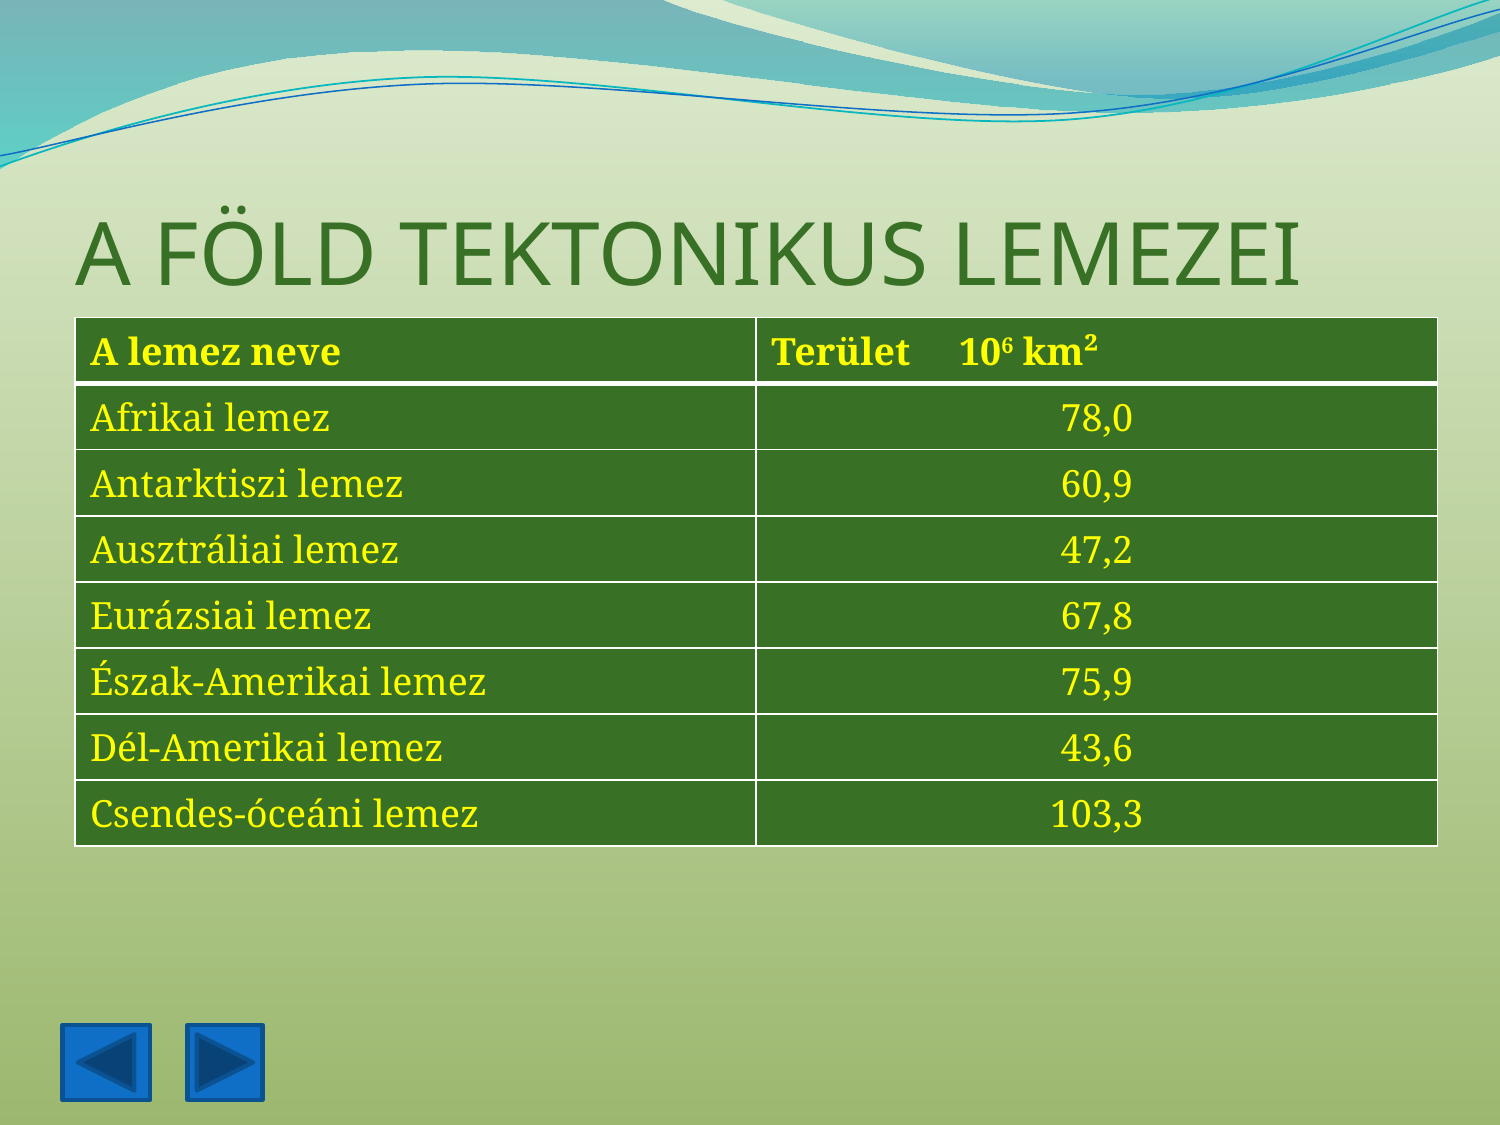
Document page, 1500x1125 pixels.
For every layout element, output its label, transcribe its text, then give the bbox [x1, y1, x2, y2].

table_header A lemez neve [76, 318, 755, 381]
table_cell 43,6 [757, 715, 1437, 779]
table_cell Csendes-óceáni lemez [76, 781, 755, 845]
table_cell Dél-Amerikai lemez [76, 715, 755, 779]
text_box [185, 1023, 265, 1102]
table_cell 75,9 [757, 649, 1437, 713]
table_cell 67,8 [757, 583, 1437, 647]
table_cell Antarktiszi lemez [76, 450, 755, 515]
table_header Terület 106 km² [757, 318, 1437, 381]
table_cell Ausztráliai lemez [76, 517, 755, 581]
table_cell Afrikai lemez [76, 386, 755, 449]
table_cell 60,9 [757, 450, 1437, 515]
title A FÖLD TEKTONIKUS LEMEZEI [75, 115, 1425, 303]
table_cell Eurázsiai lemez [76, 583, 755, 647]
table_cell 47,2 [757, 517, 1437, 581]
text_box [60, 1023, 152, 1102]
table_cell Észak-Amerikai lemez [76, 649, 755, 713]
table_cell 78,0 [757, 386, 1437, 449]
table_cell 103,3 [757, 781, 1437, 845]
